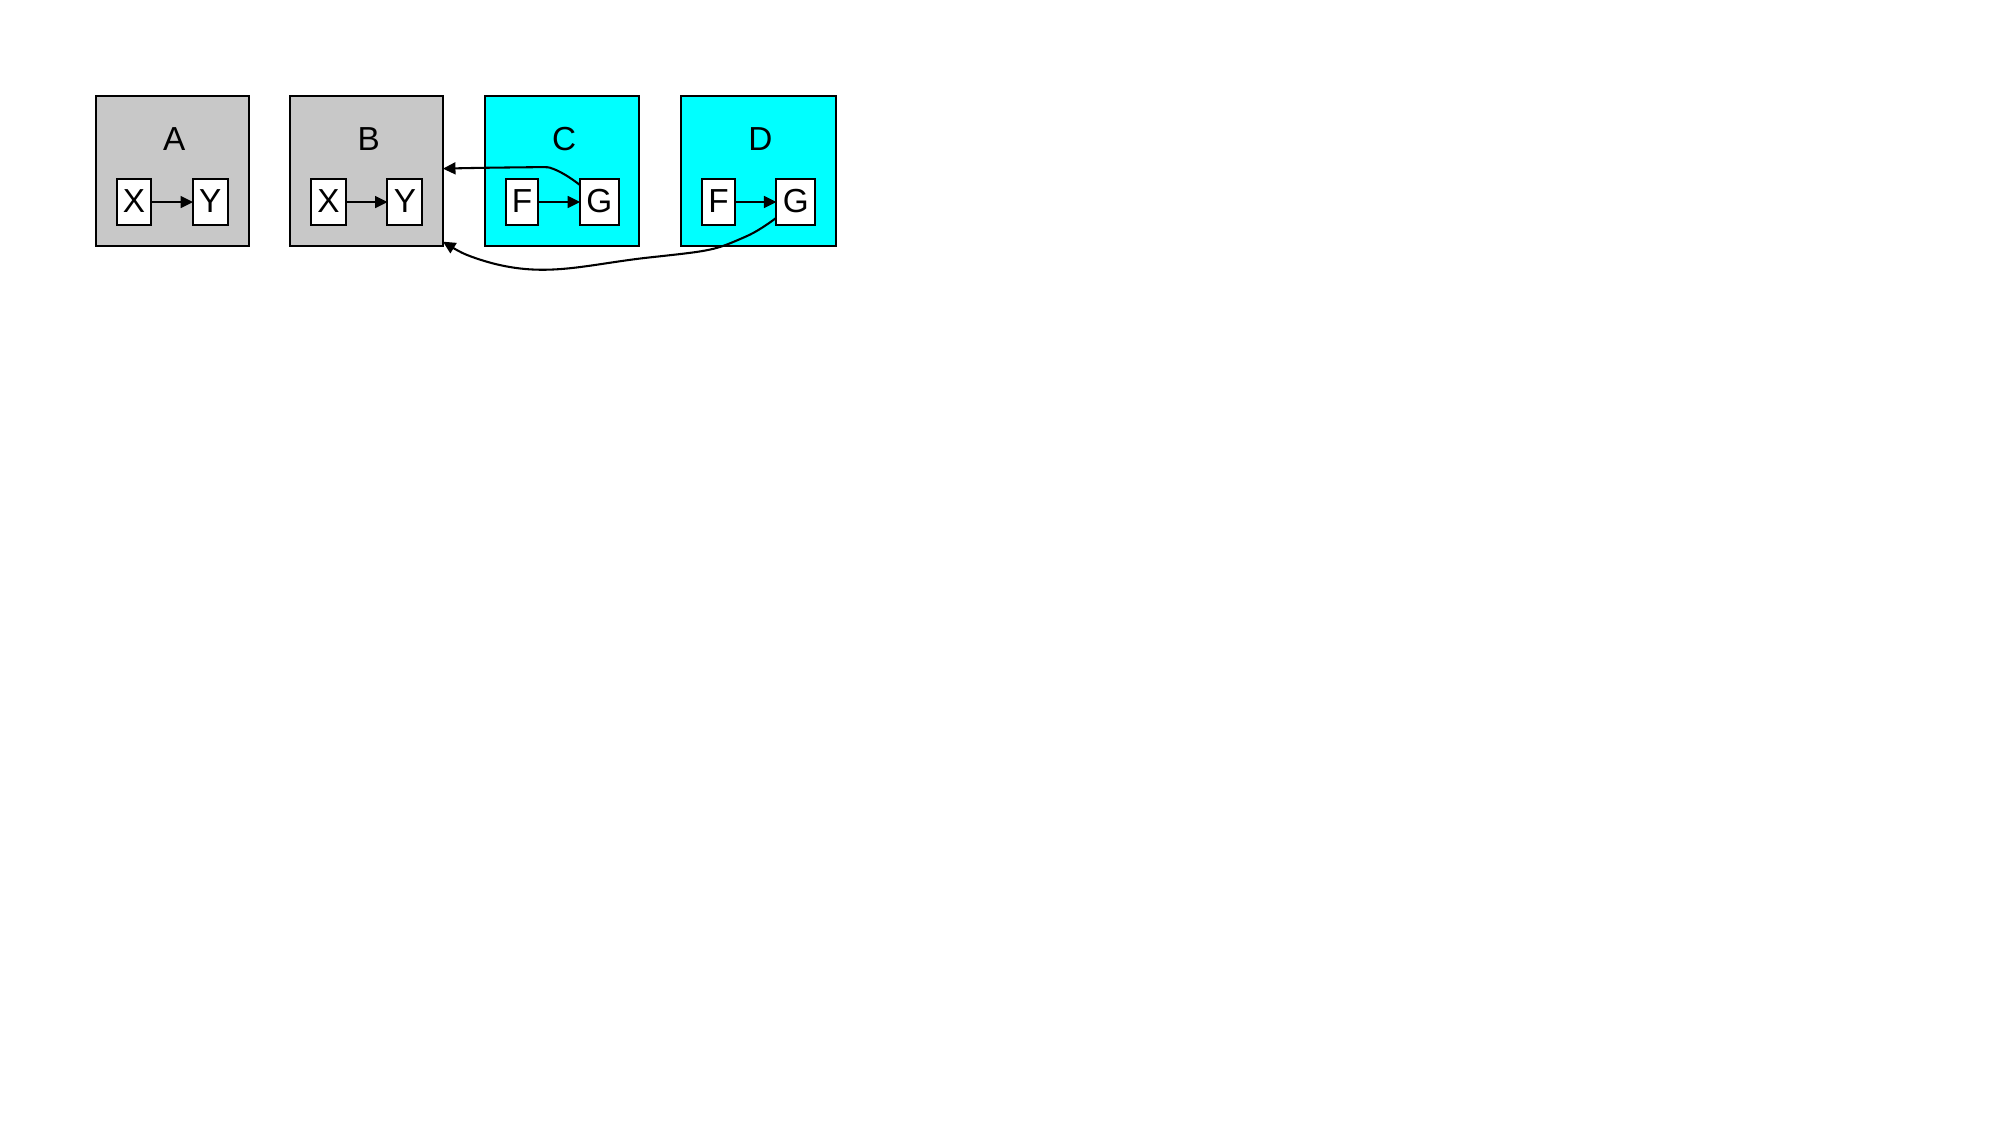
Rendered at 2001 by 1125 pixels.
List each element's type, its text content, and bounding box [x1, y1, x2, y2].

text_box C [549, 118, 579, 157]
text_box F [701, 179, 735, 223]
text_box X [311, 179, 346, 225]
text_box [680, 95, 836, 246]
text_box [443, 162, 581, 186]
text_box Y [192, 179, 228, 225]
text_box [74, 74, 859, 271]
text_box G [776, 179, 815, 225]
text_box [484, 95, 640, 238]
text_box [95, 95, 249, 246]
text_box [443, 217, 777, 271]
text_box D [746, 118, 775, 157]
text_box B [355, 118, 382, 157]
text_box A [161, 118, 188, 157]
text_box X [116, 179, 152, 225]
text_box Y [387, 179, 423, 225]
text_box G [580, 179, 619, 225]
text_box [290, 95, 444, 246]
text_box F [505, 179, 539, 225]
